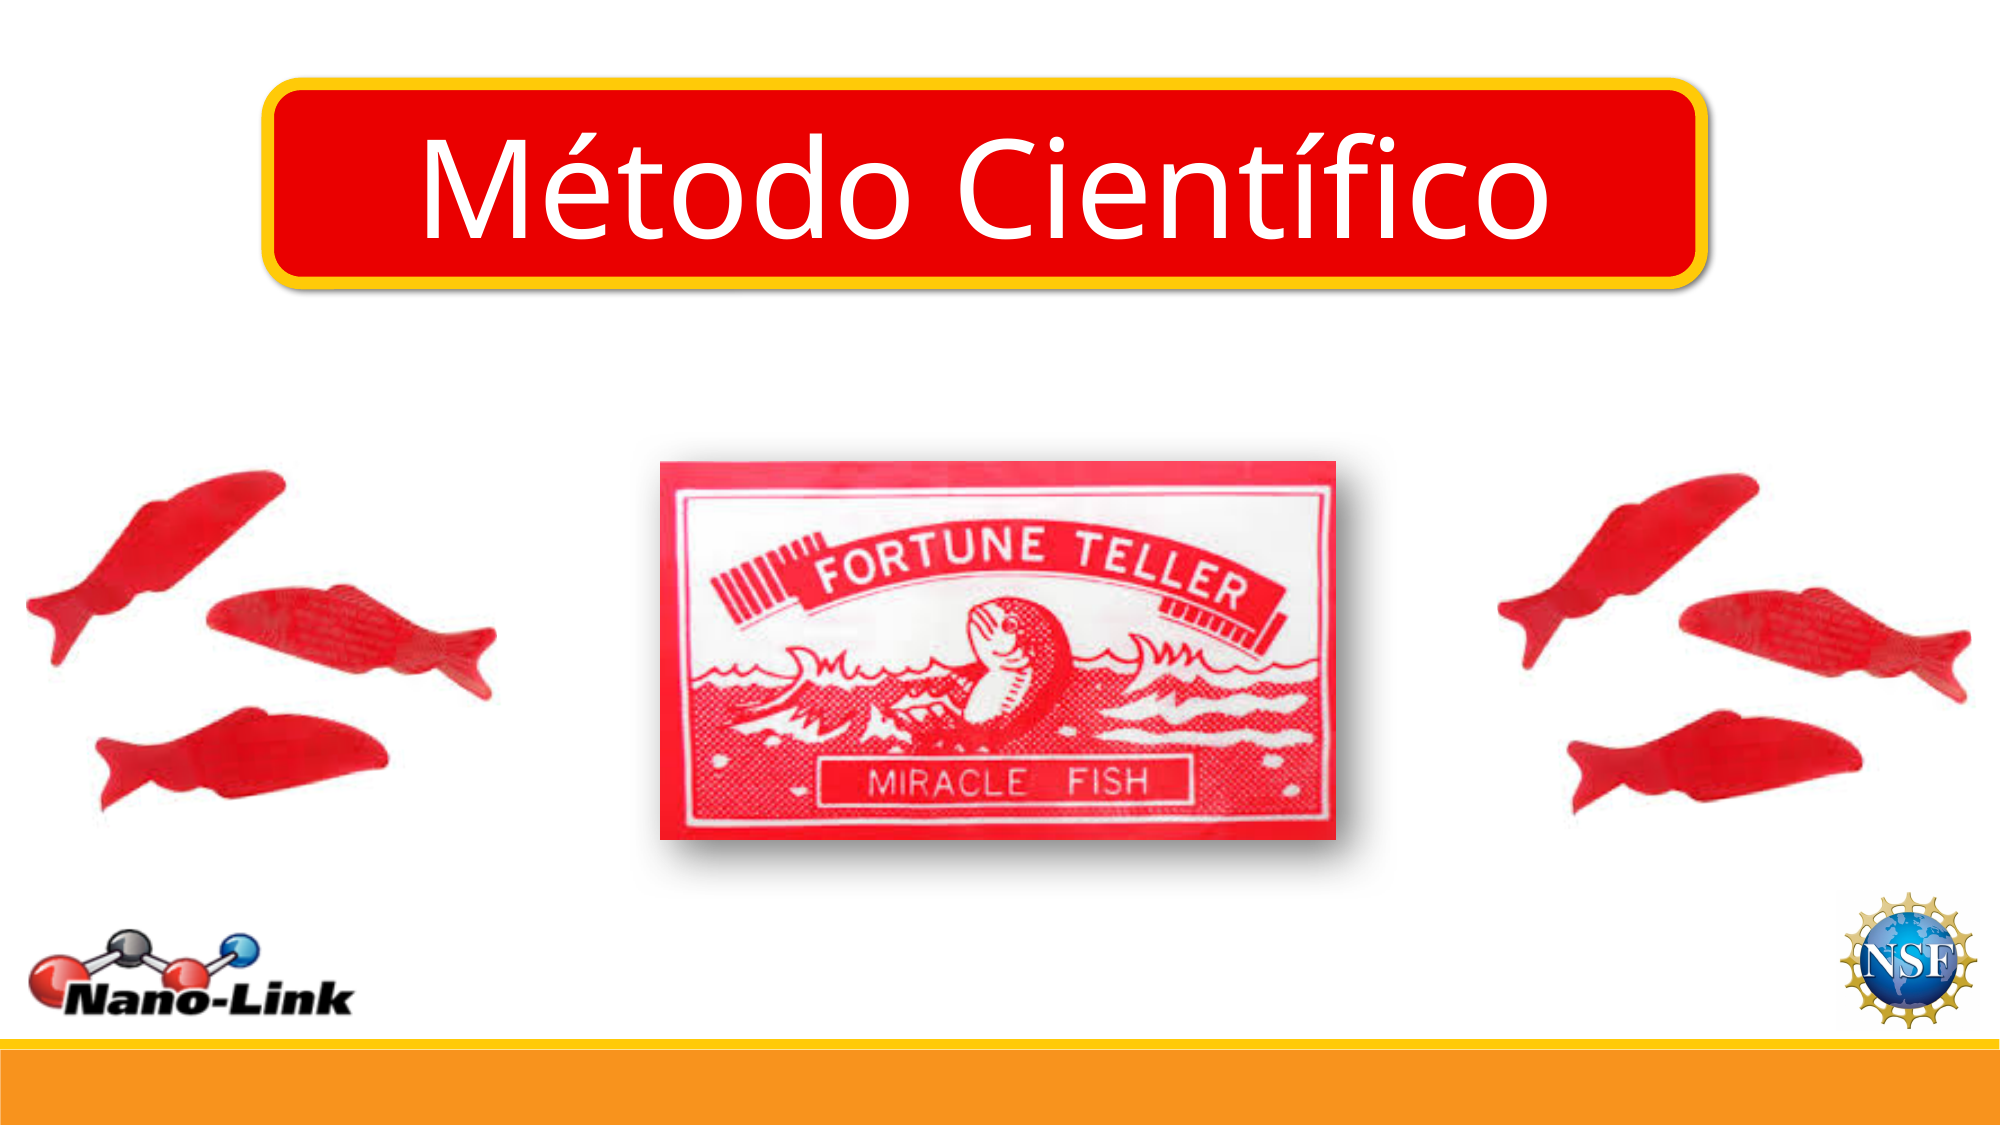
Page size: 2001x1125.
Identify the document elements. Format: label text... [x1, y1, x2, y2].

picture [660, 461, 1337, 841]
picture [1488, 438, 1984, 834]
picture [1835, 889, 1981, 1032]
picture [16, 429, 510, 843]
text_box Método Científico [267, 83, 1702, 283]
picture [19, 916, 374, 1032]
